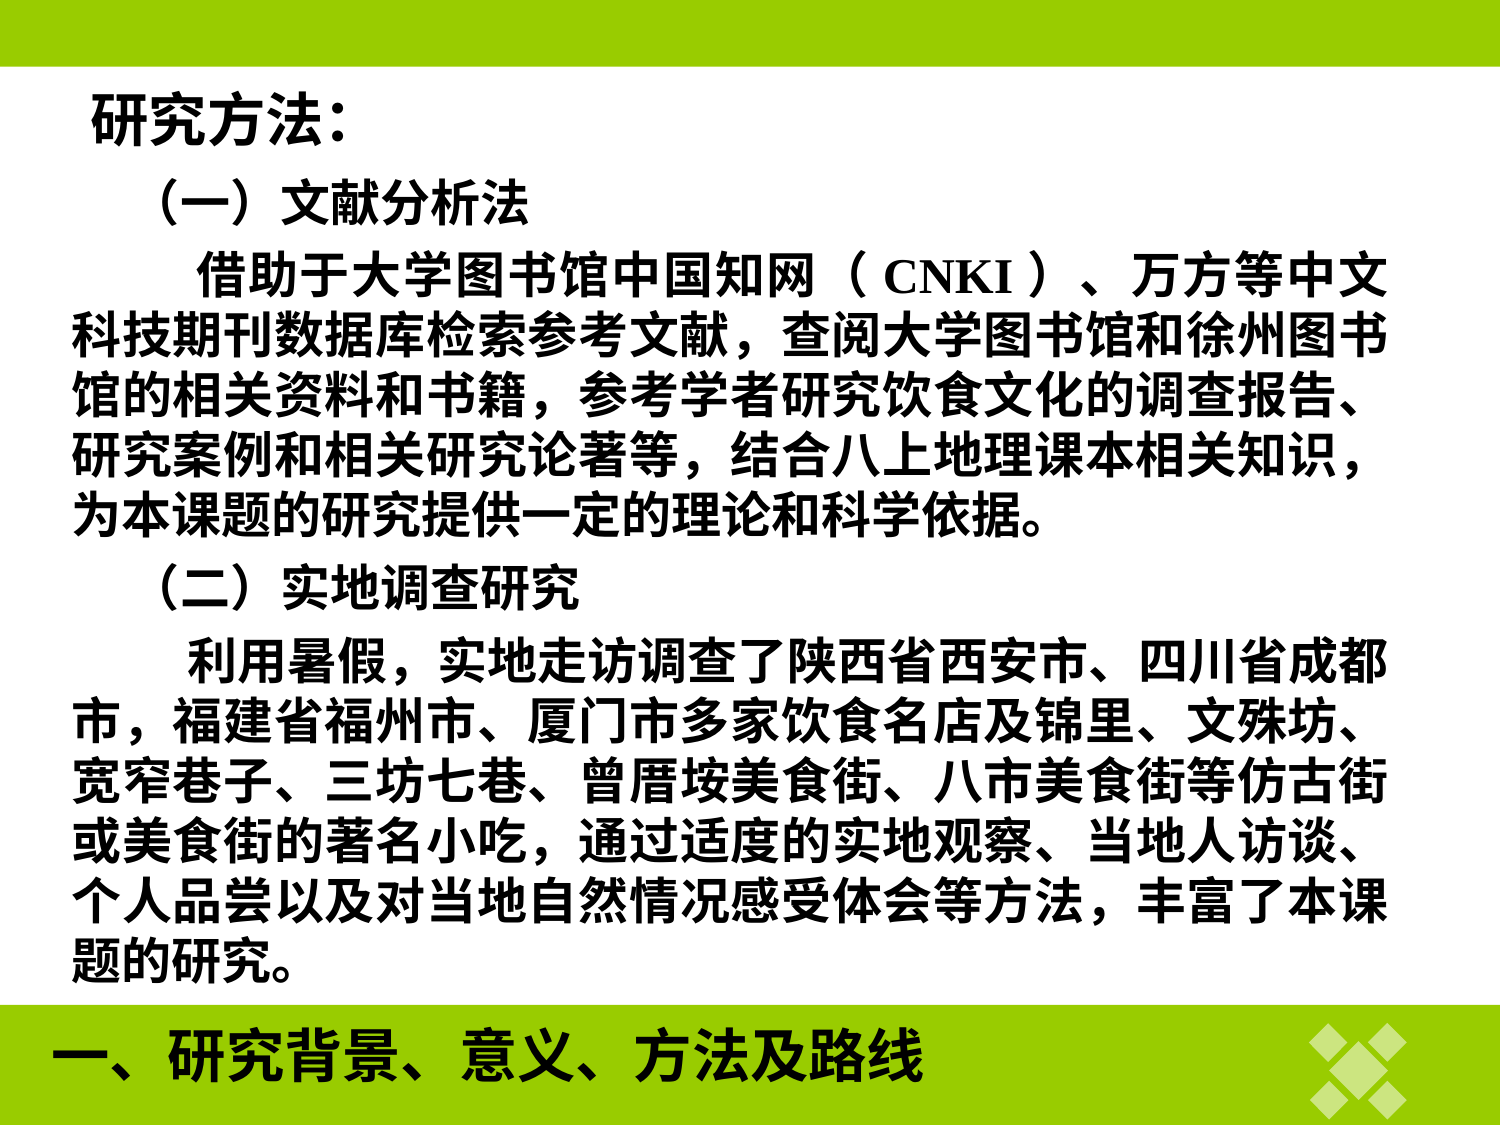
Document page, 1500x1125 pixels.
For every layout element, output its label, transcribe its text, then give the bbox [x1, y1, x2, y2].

text_box 研究方法： [17, 90, 469, 160]
text_box （一）文献分析法 借助于大学图书馆中国知网（CNKI）、万方等中文科技期刊数据库检索参考文献，查阅大学图书馆和徐州图书馆的相关资料和书籍，参考学者研究饮食文化的调查报告、研究案例和相关研究论著等，结合八上地理课本相关知识，为本课题的研究提供一定的理论和科学依据。 （二）实地调查研究 利用暑假，实地走访调查了陕西省西安市、四川省成都市，福建省福州市、厦门市多家饮食名店及锦里、文殊坊、宽窄巷子、三坊七巷、曾厝垵美食街、八市美食街等仿古街或美食街的著名小吃，通过适度的实地观察、当地人访谈、个人品尝以及对当地自然情况感受体会等方法，丰富了本课题的研究。 [56, 164, 1404, 997]
text_box 一、研究背景、意义、方法及路线 [36, 1011, 1424, 1097]
